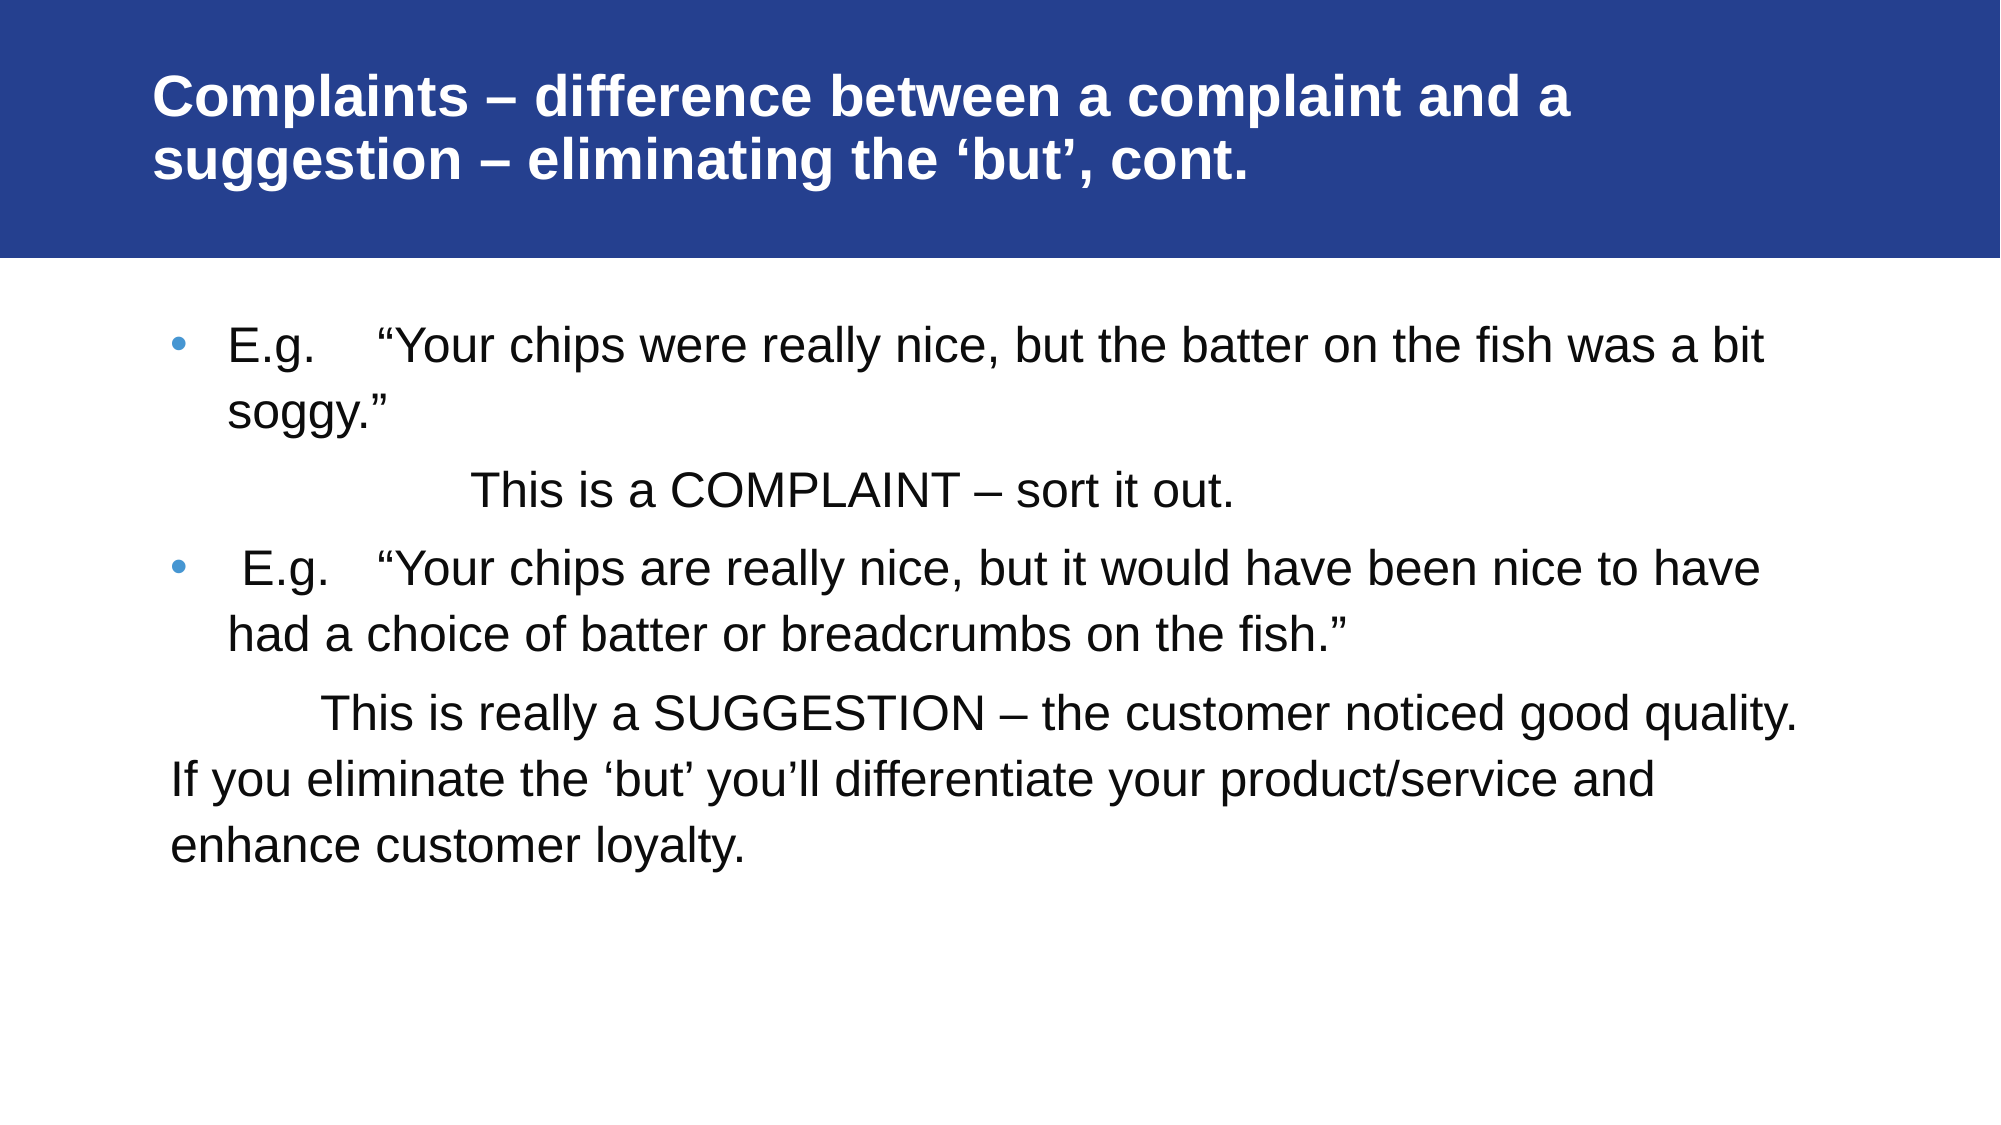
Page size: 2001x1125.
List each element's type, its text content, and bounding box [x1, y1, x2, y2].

title Complaints – difference between a complaint and a suggestion – eliminating the ‘but’, cont. [137, 20, 1863, 238]
list E.g. “Your chips were really nice, but the batter on the fish was a bit soggy.” This is a COMPLAINT – sort it out. E.g. “Your chips are really nice, but it would have been nice to have had a choice of batter or breadcrumbs on the fish.” This is really a SUGGESTION – the customer noticed good quality. If you eliminate the ‘but’ you’ll differentiate your product/service and enhance customer loyalty. [137, 299, 1863, 1025]
